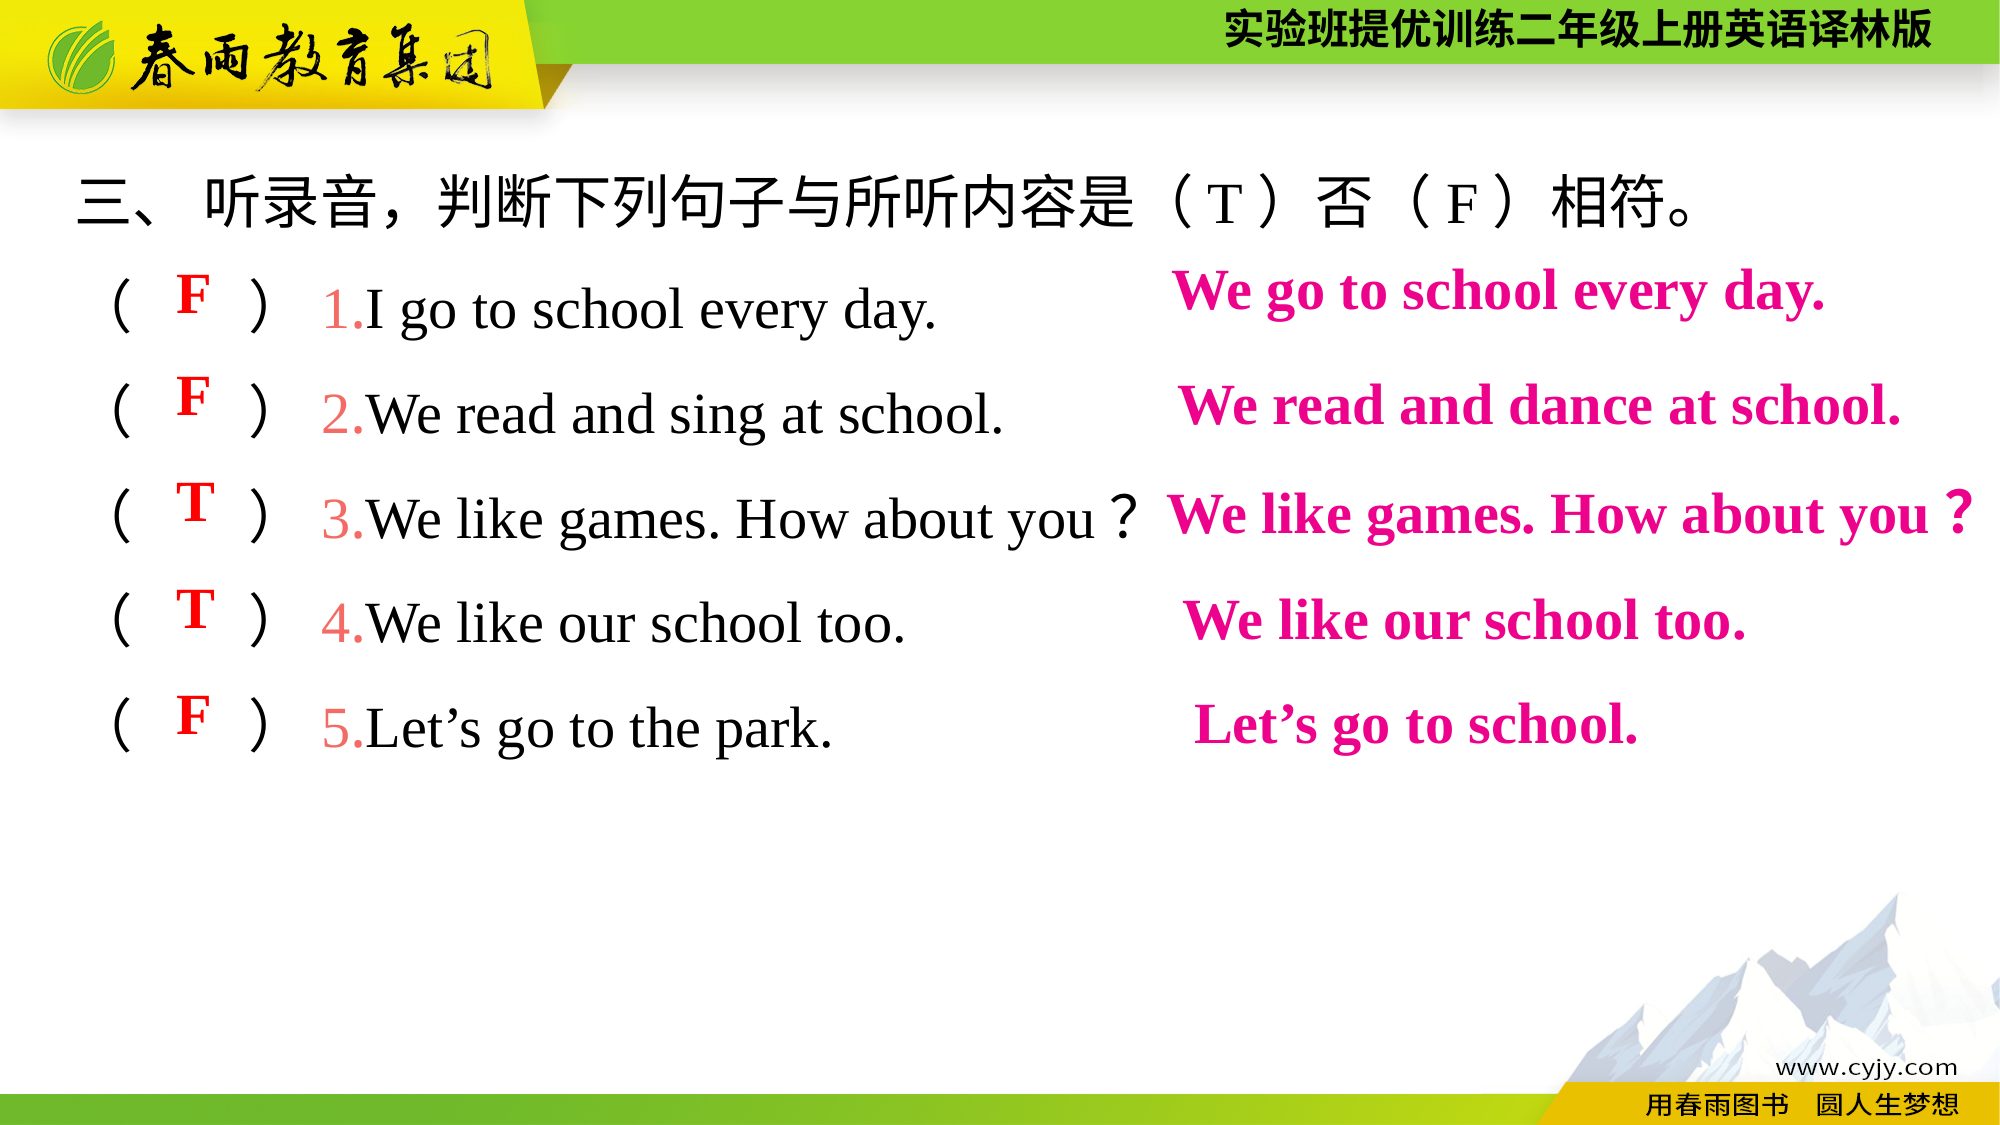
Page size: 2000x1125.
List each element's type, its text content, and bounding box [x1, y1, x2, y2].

text_box We like our school too. [1168, 574, 1763, 659]
text_box T [161, 562, 231, 648]
text_box F [161, 247, 227, 333]
list 三、 听录音，判断下列句子与所听内容是（T）否（F）相符。 （ ）1.I go to school every day. （ ）2.We read and sing at school. （ ）3.We like games. How about you？ （ ）4.We like our school too. （ ）5.Let’s go to the park. [59, 122, 1944, 774]
text_box F [161, 349, 227, 435]
text_box We read and dance at school. [1162, 358, 1918, 444]
text_box Let’s go to school. [1179, 677, 1655, 763]
text_box F [161, 668, 227, 754]
text_box We like games. How about you？ [1151, 468, 2000, 553]
text_box We go to school every day. [1156, 243, 1841, 329]
picture [0, 0, 2000, 1125]
text_box T [161, 456, 231, 541]
